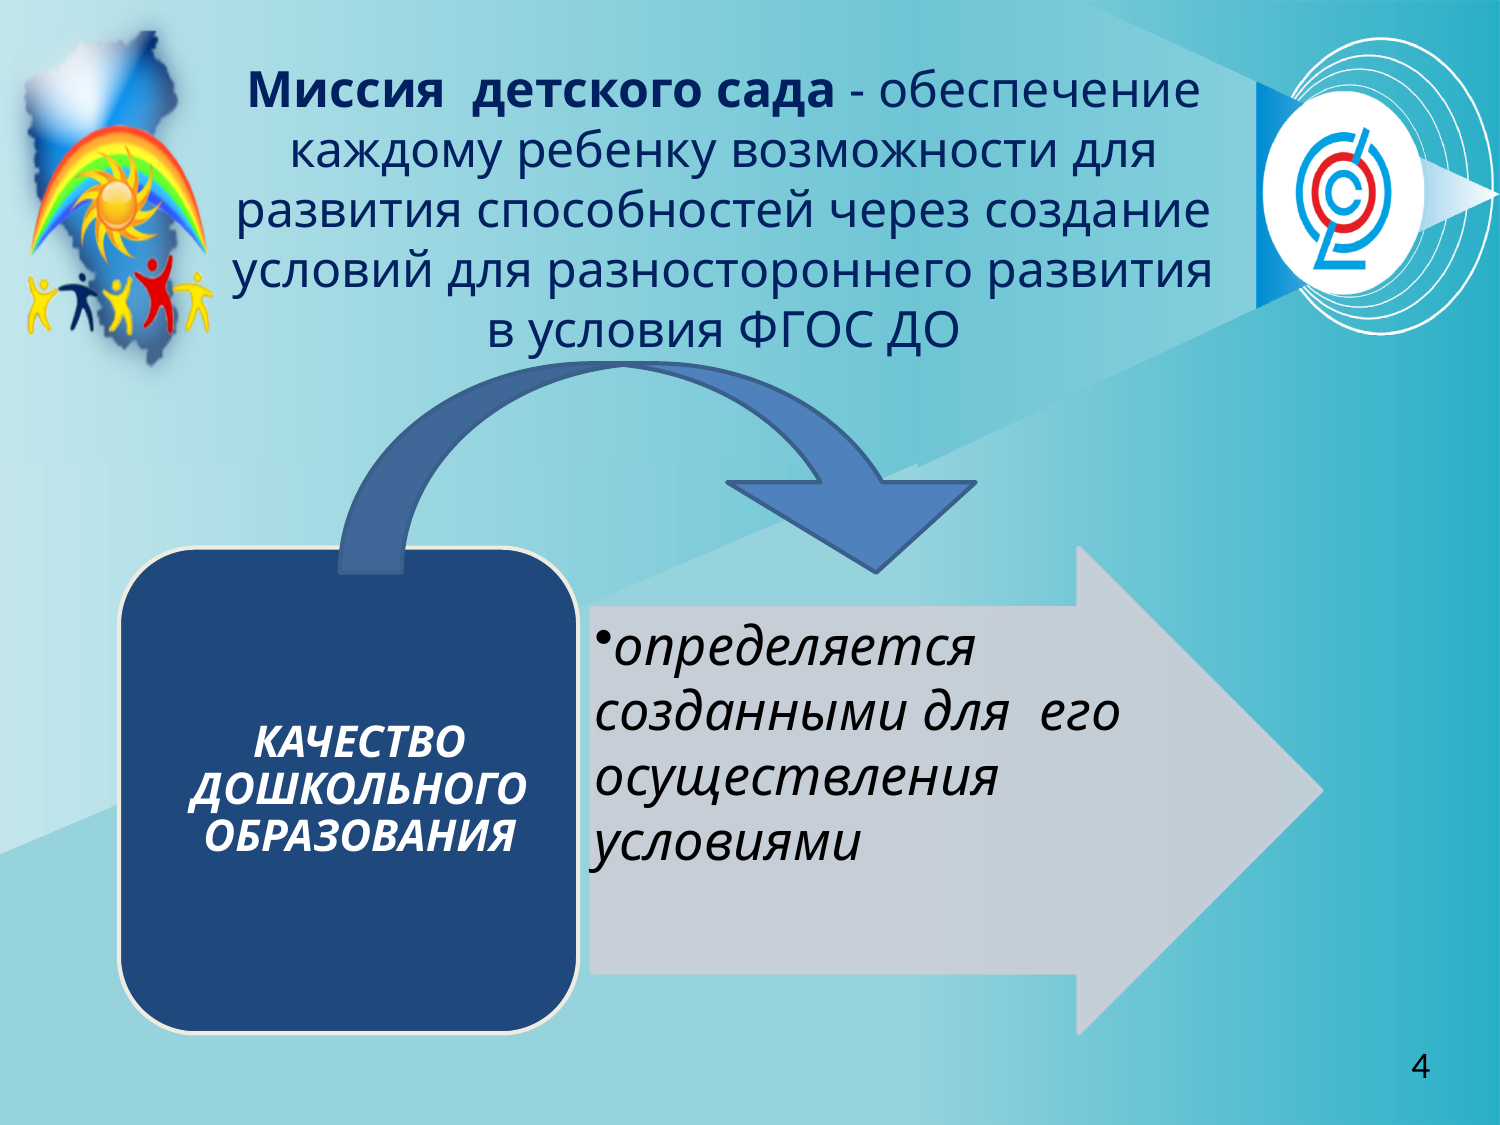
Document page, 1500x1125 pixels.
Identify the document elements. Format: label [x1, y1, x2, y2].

text_box [0, 0, 1500, 1125]
text_box [105, 547, 1322, 1034]
